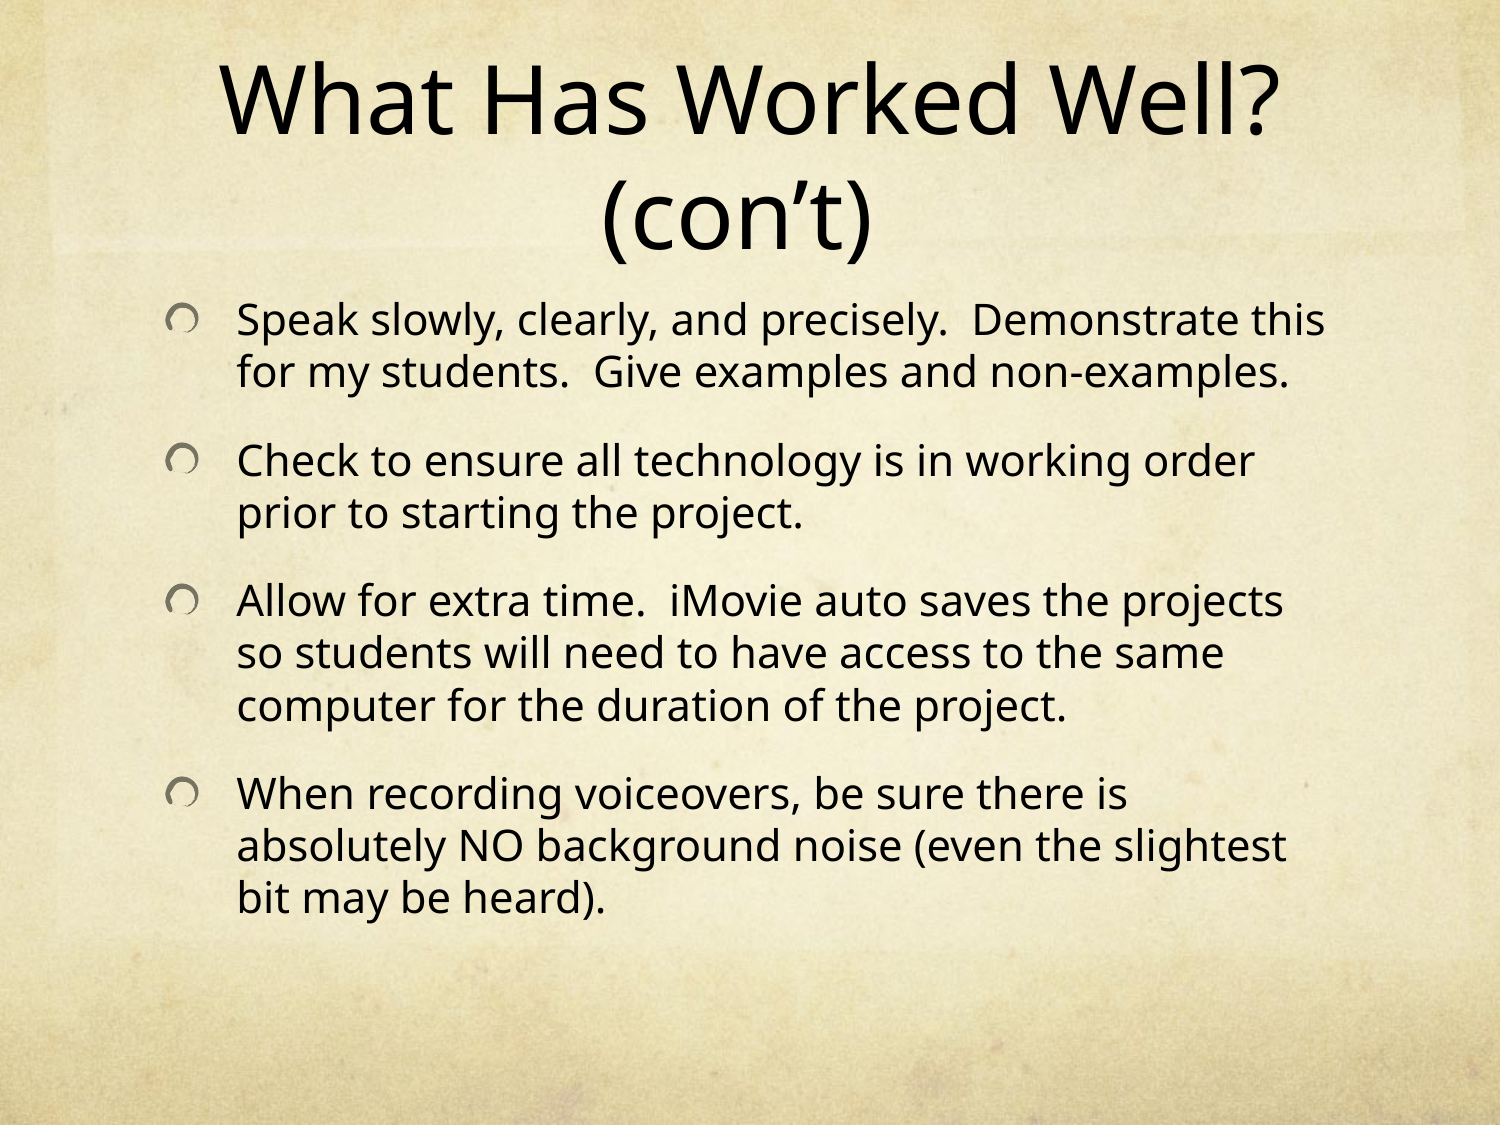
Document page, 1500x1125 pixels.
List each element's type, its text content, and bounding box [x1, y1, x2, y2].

title What Has Worked Well? (con’t) [150, 82, 1350, 225]
list Speak slowly, clearly, and precisely. Demonstrate this for my students. Give examples and non-examples. Check to ensure all technology is in working order prior to starting the project. Allow for extra time. iMovie auto saves the projects so students will need to have access to the same computer for the duration of the project. When recording voiceovers, be sure there is absolutely NO background noise (even the slightest bit may be heard). [150, 284, 1350, 950]
picture [0, 0, 1500, 1125]
